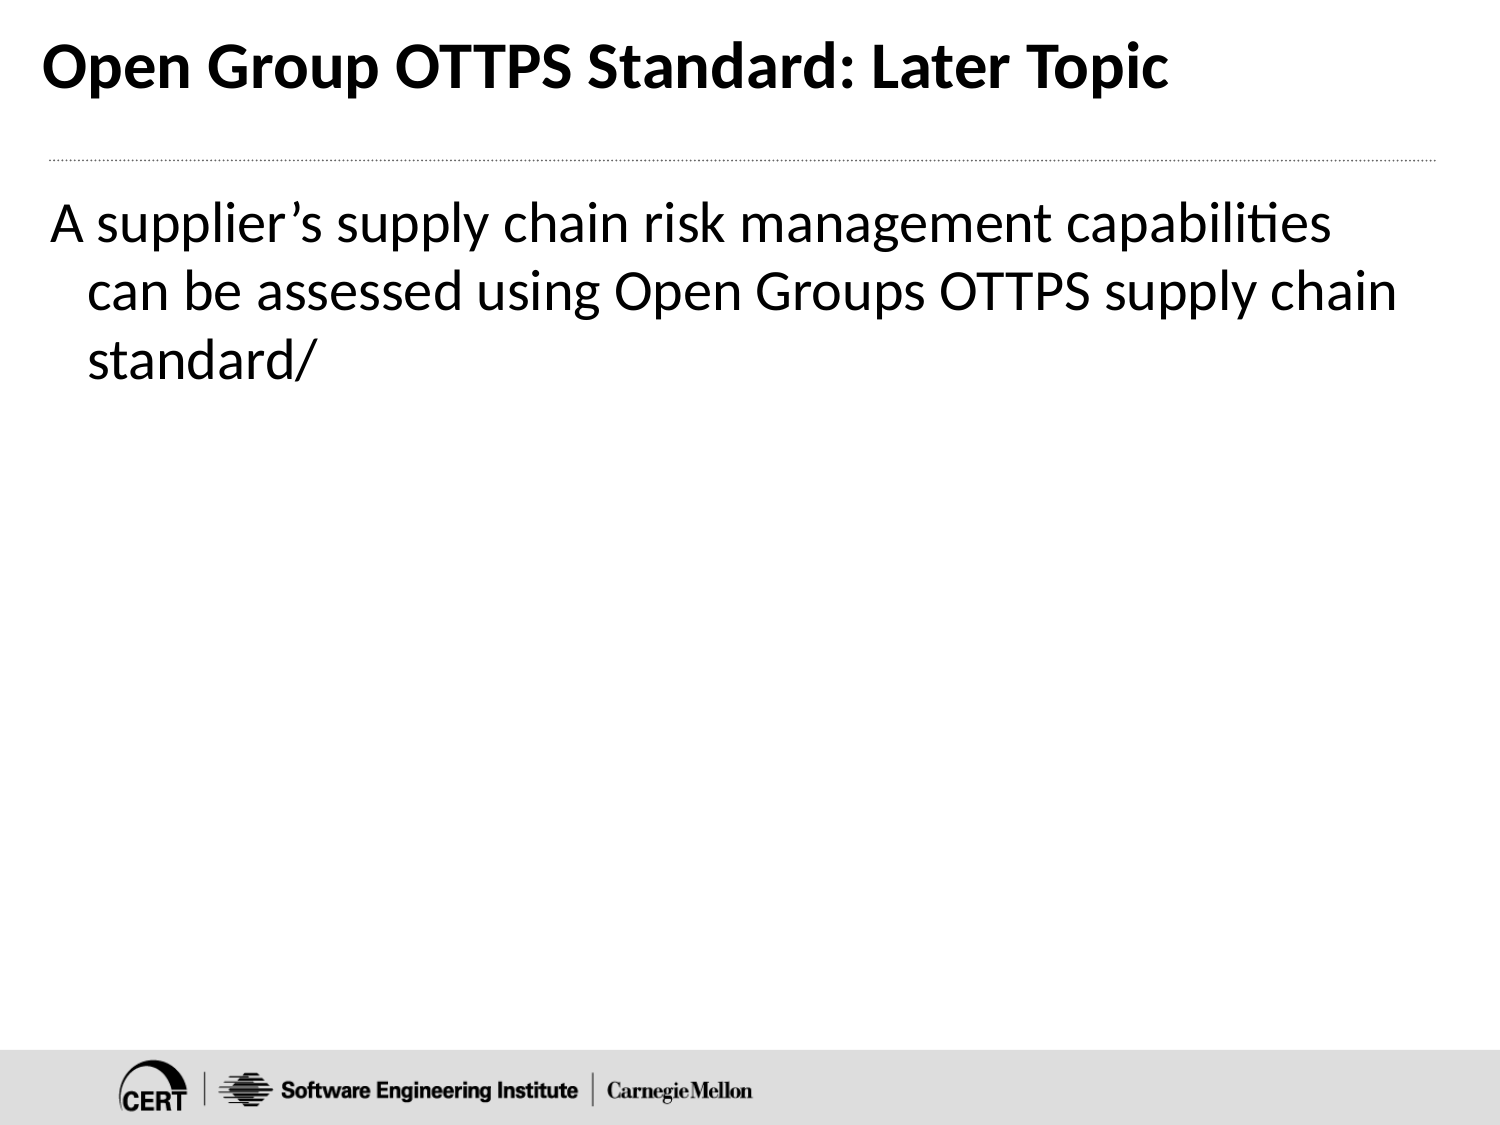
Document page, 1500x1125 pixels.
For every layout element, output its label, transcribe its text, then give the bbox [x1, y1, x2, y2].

picture [102, 1056, 765, 1117]
list A supplier’s supply chain risk management capabilities can be assessed using Open Groups OTTPS supply chain standard/ [49, 187, 1438, 1001]
title Open Group OTTPS Standard: Later Topic [42, 37, 1434, 155]
